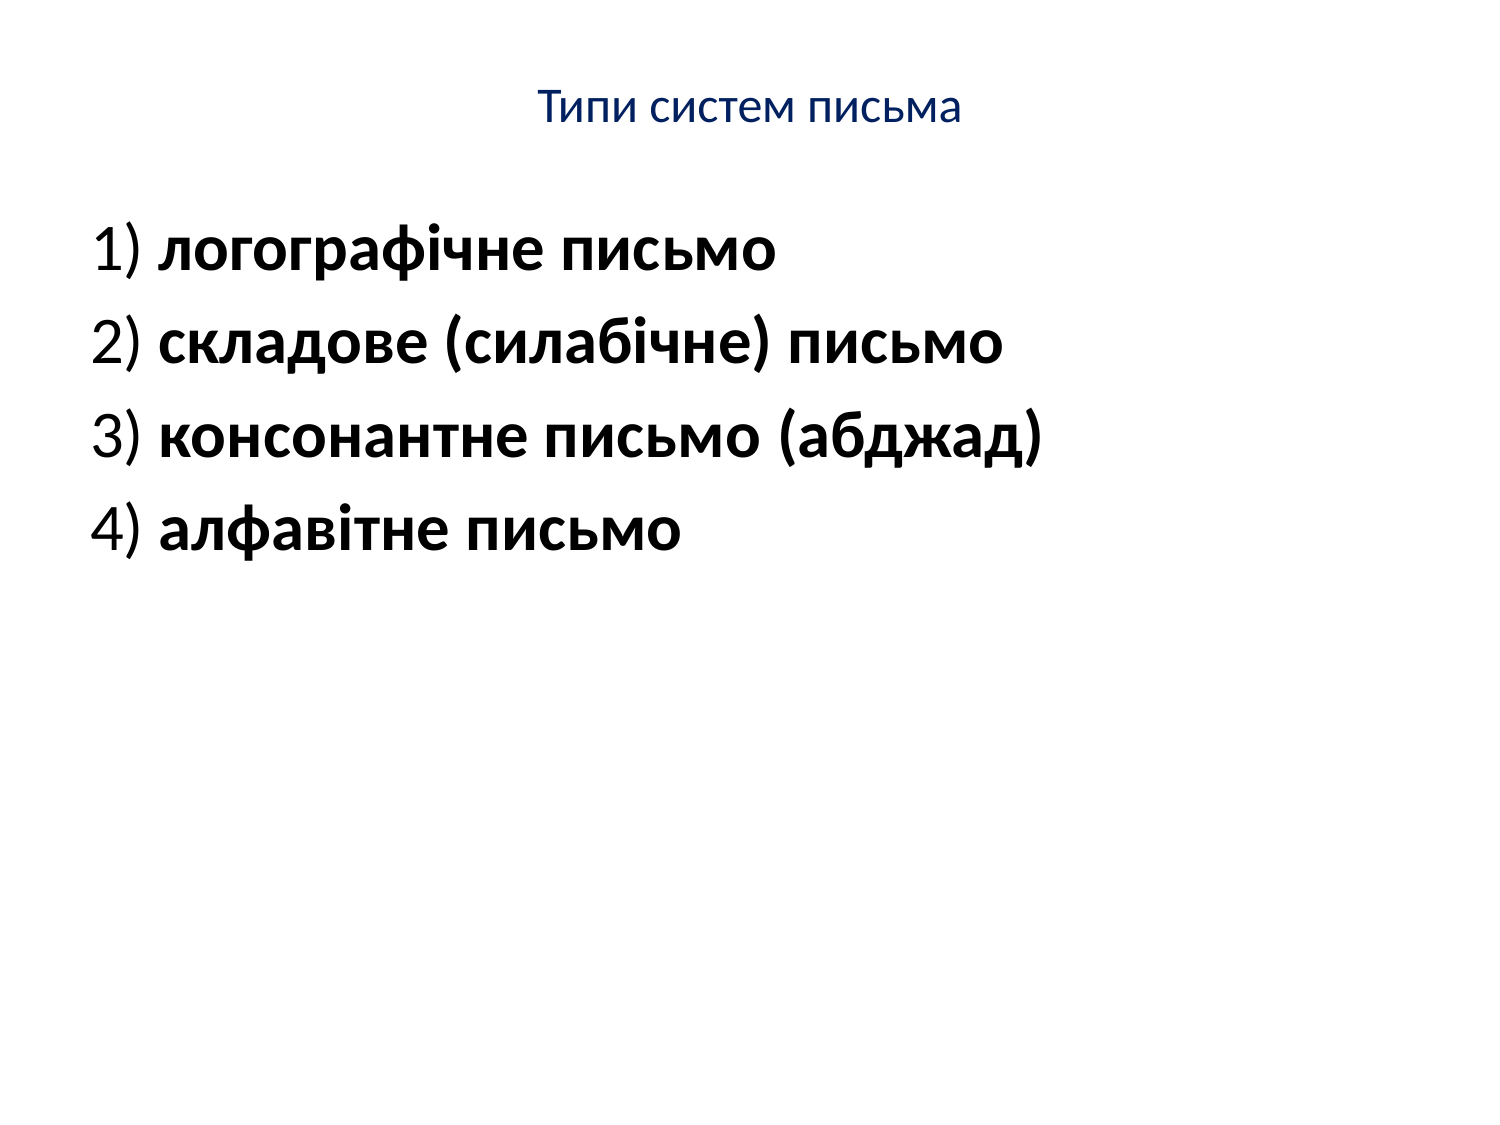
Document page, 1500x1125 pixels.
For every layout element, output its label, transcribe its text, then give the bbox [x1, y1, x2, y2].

list 1) логографічне письмо 2) складове (силабічне) письмо 3) консонантне письмо (абджад) 4) алфавітне письмо [75, 196, 1425, 1005]
title Типи систем письма [75, 45, 1425, 161]
